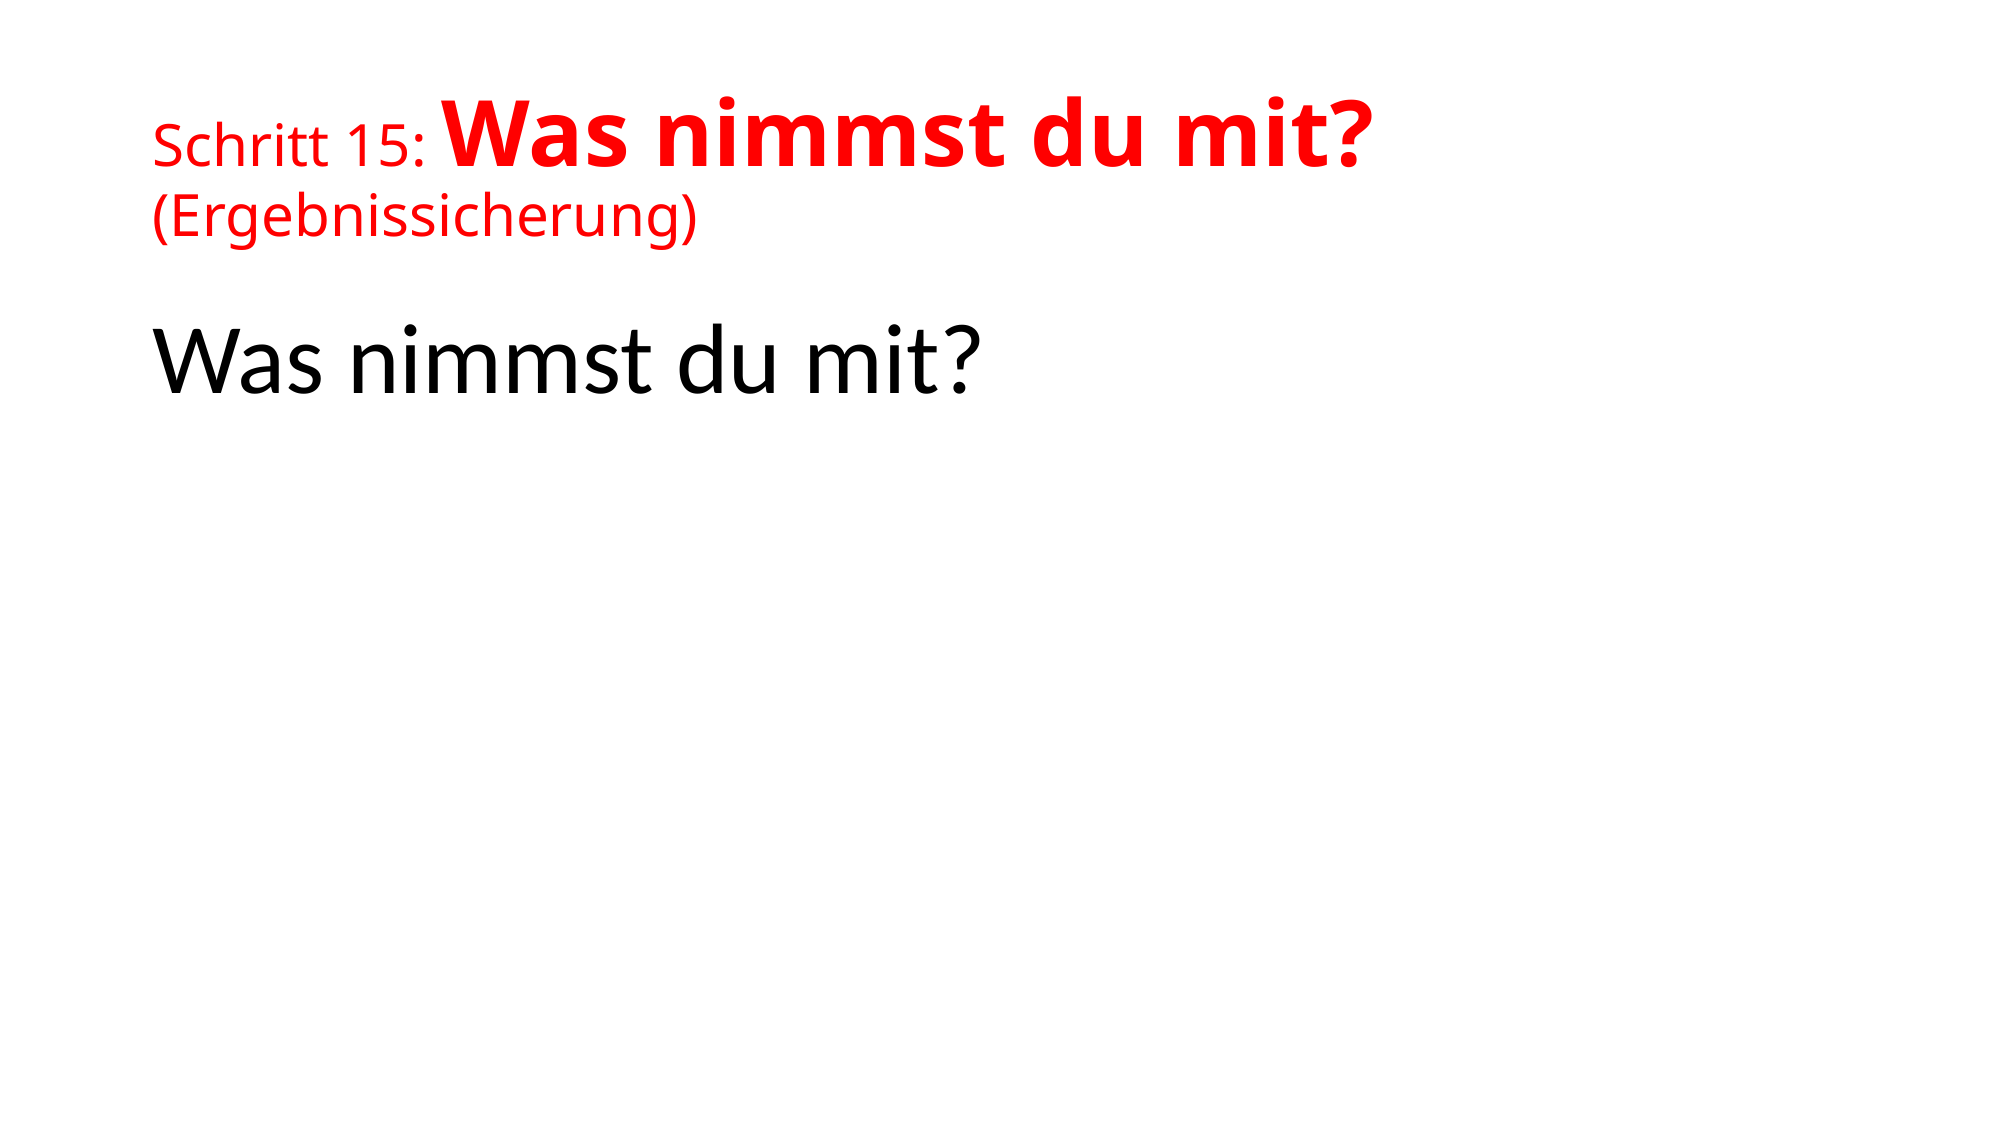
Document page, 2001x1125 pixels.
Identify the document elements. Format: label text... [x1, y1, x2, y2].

list Was nimmst du mit? [137, 299, 1863, 1014]
title Schritt 15: Was nimmst du mit? (Ergebnissicherung) [137, 59, 1863, 278]
